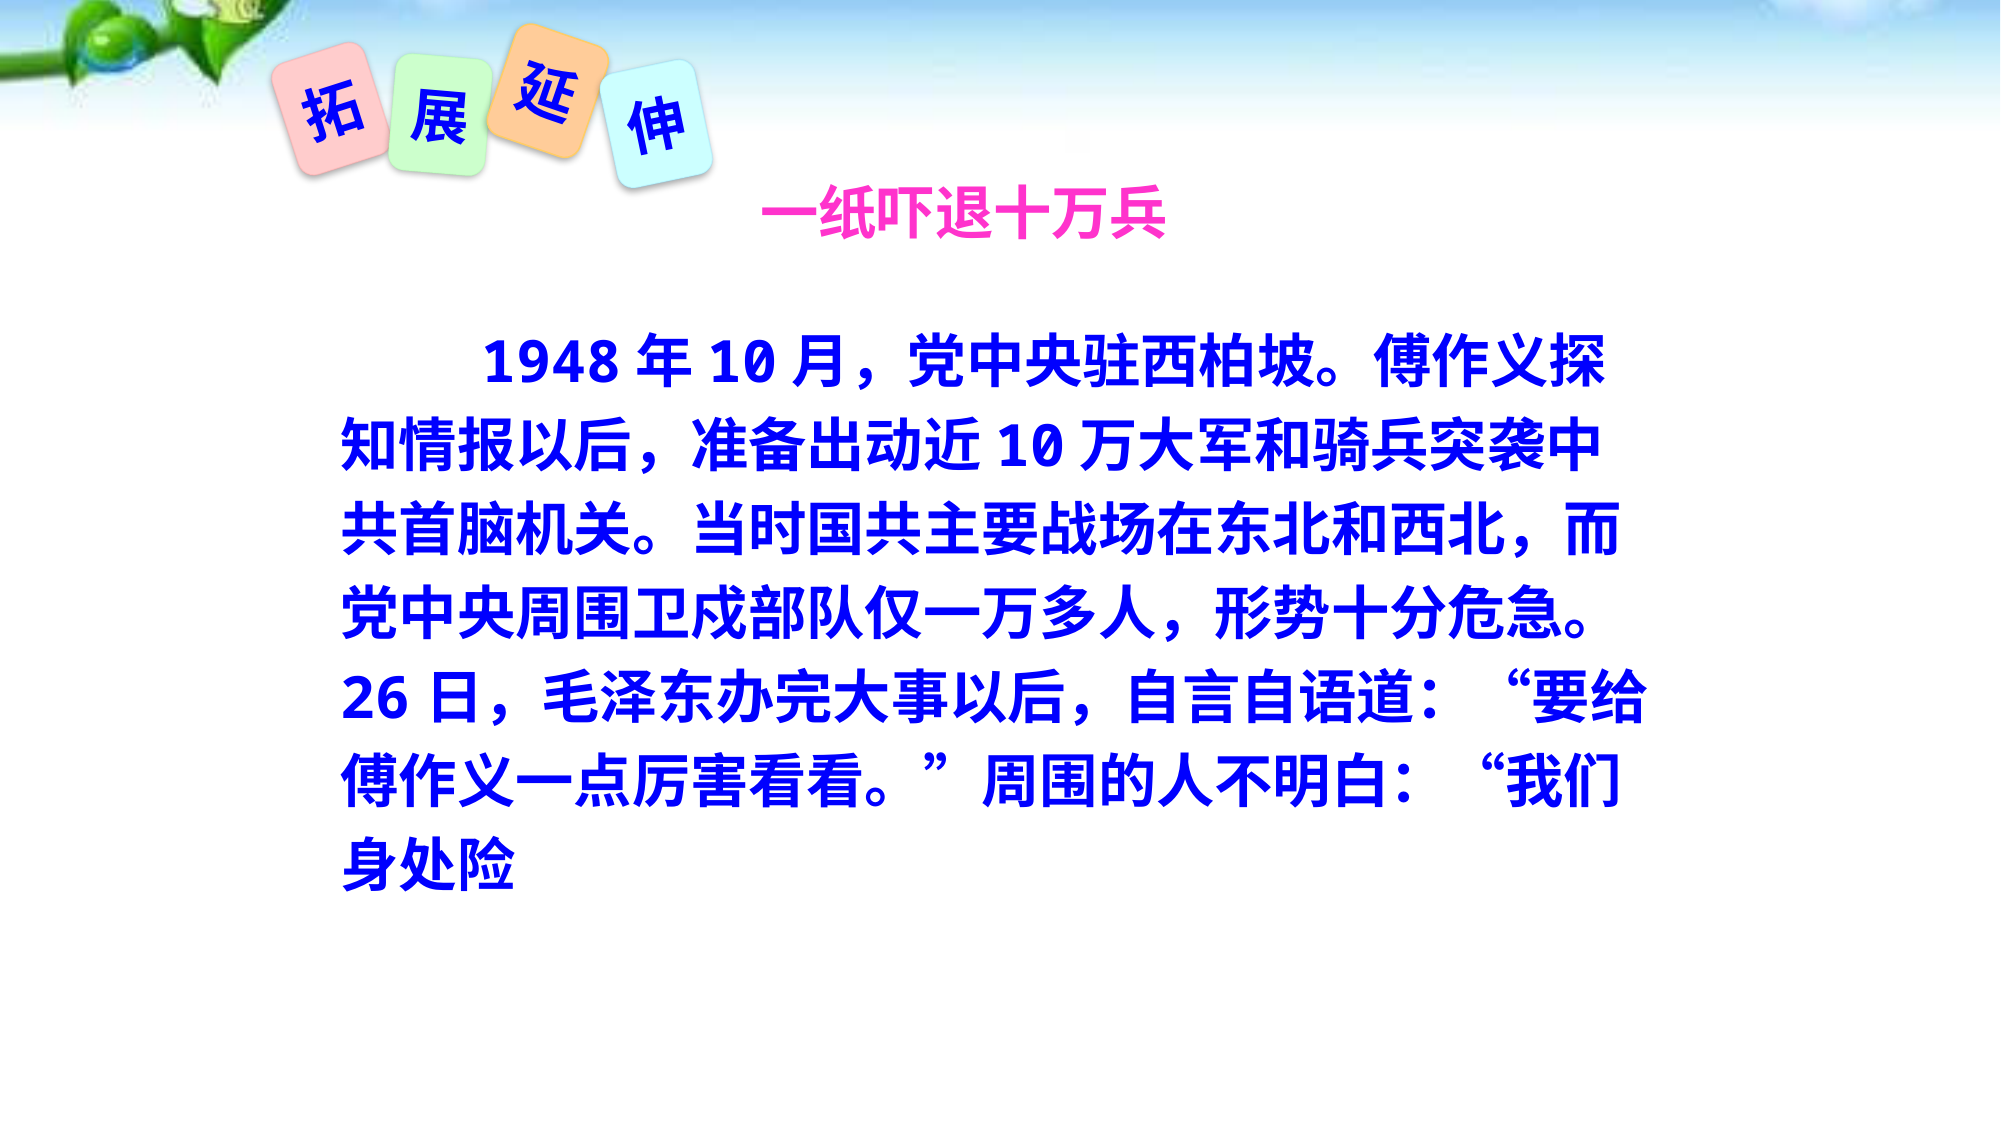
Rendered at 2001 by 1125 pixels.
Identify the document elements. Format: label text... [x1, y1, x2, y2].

picture [0, 0, 2001, 1125]
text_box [282, 31, 705, 183]
text_box 1948年10月，党中央驻西柏坡。傅作义探知情报以后，准备出动近10万大军和骑兵突袭中共首脑机关。当时国共主要战场在东北和西北，而党中央周围卫戍部队仅一万多人，形势十分危急。26日，毛泽东办完大事以后，自言自语道：“要给傅作义一点厉害看看。”周围的人不明白：“我们身处险 [329, 304, 1670, 904]
text_box 一纸吓退十万兵 [651, 170, 1278, 252]
